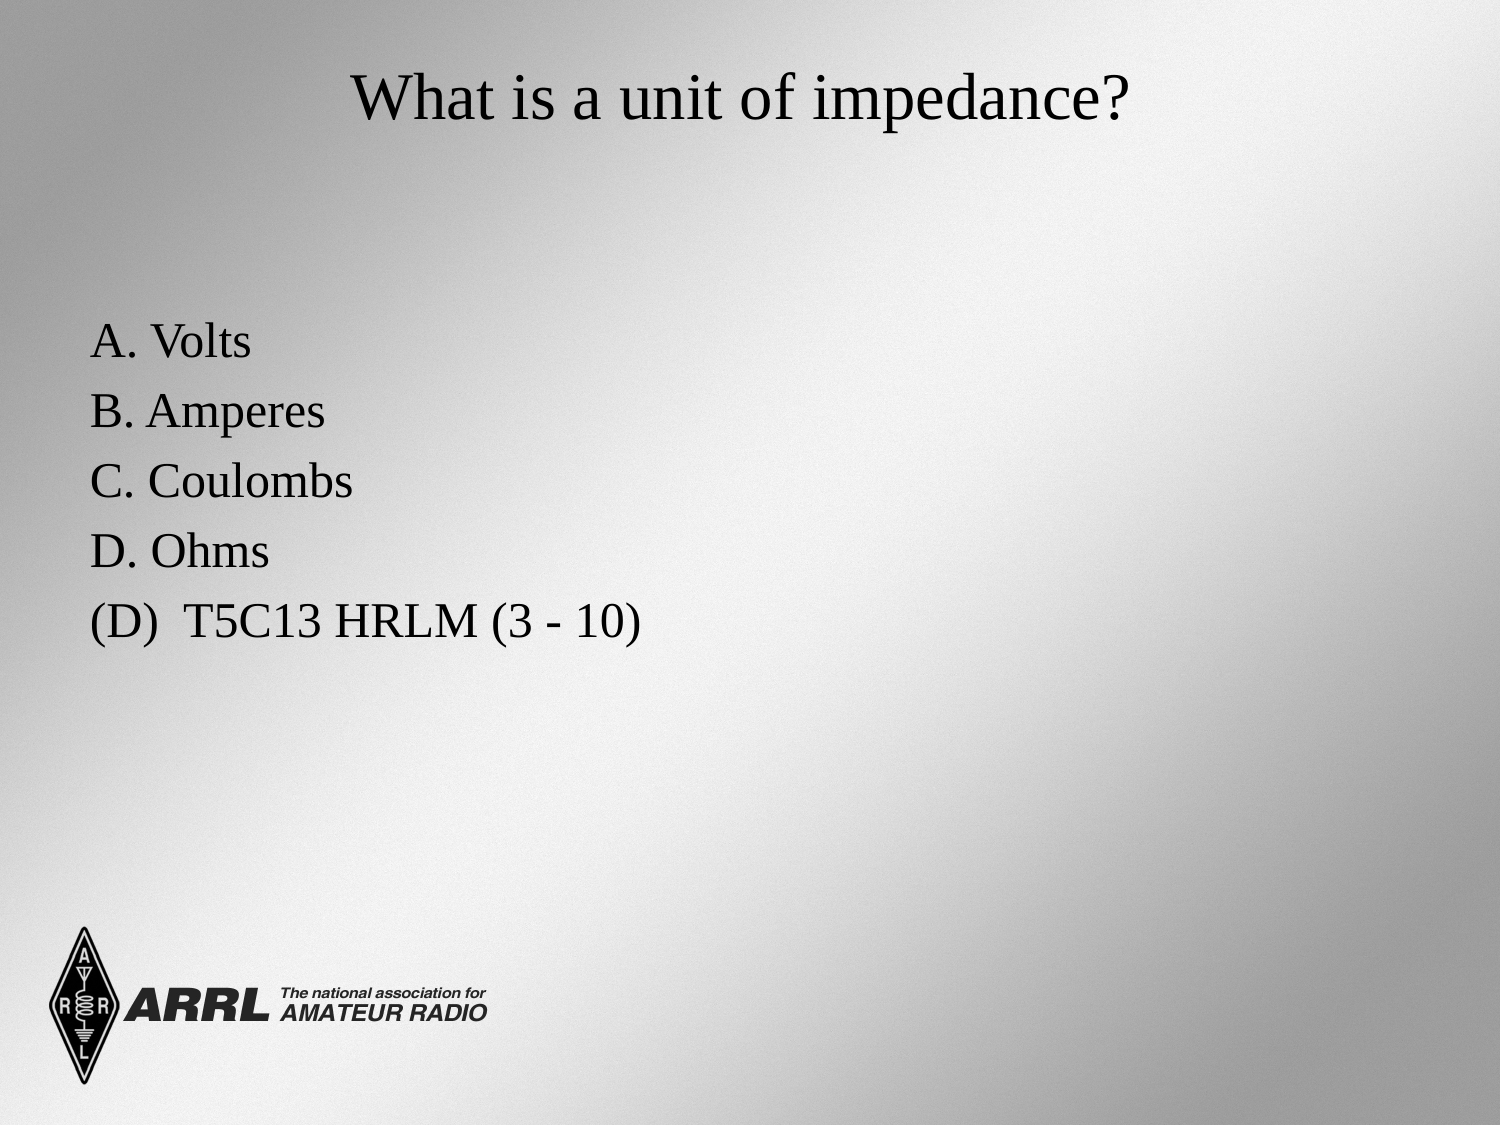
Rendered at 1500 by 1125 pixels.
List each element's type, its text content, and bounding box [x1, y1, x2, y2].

list A. Volts B. Amperes C. Coulombs D. Ohms (D) T5C13 HRLM (3 - 10) [75, 299, 1425, 1005]
picture [0, 0, 1500, 1125]
title What is a unit of impedance? [75, 45, 1425, 233]
